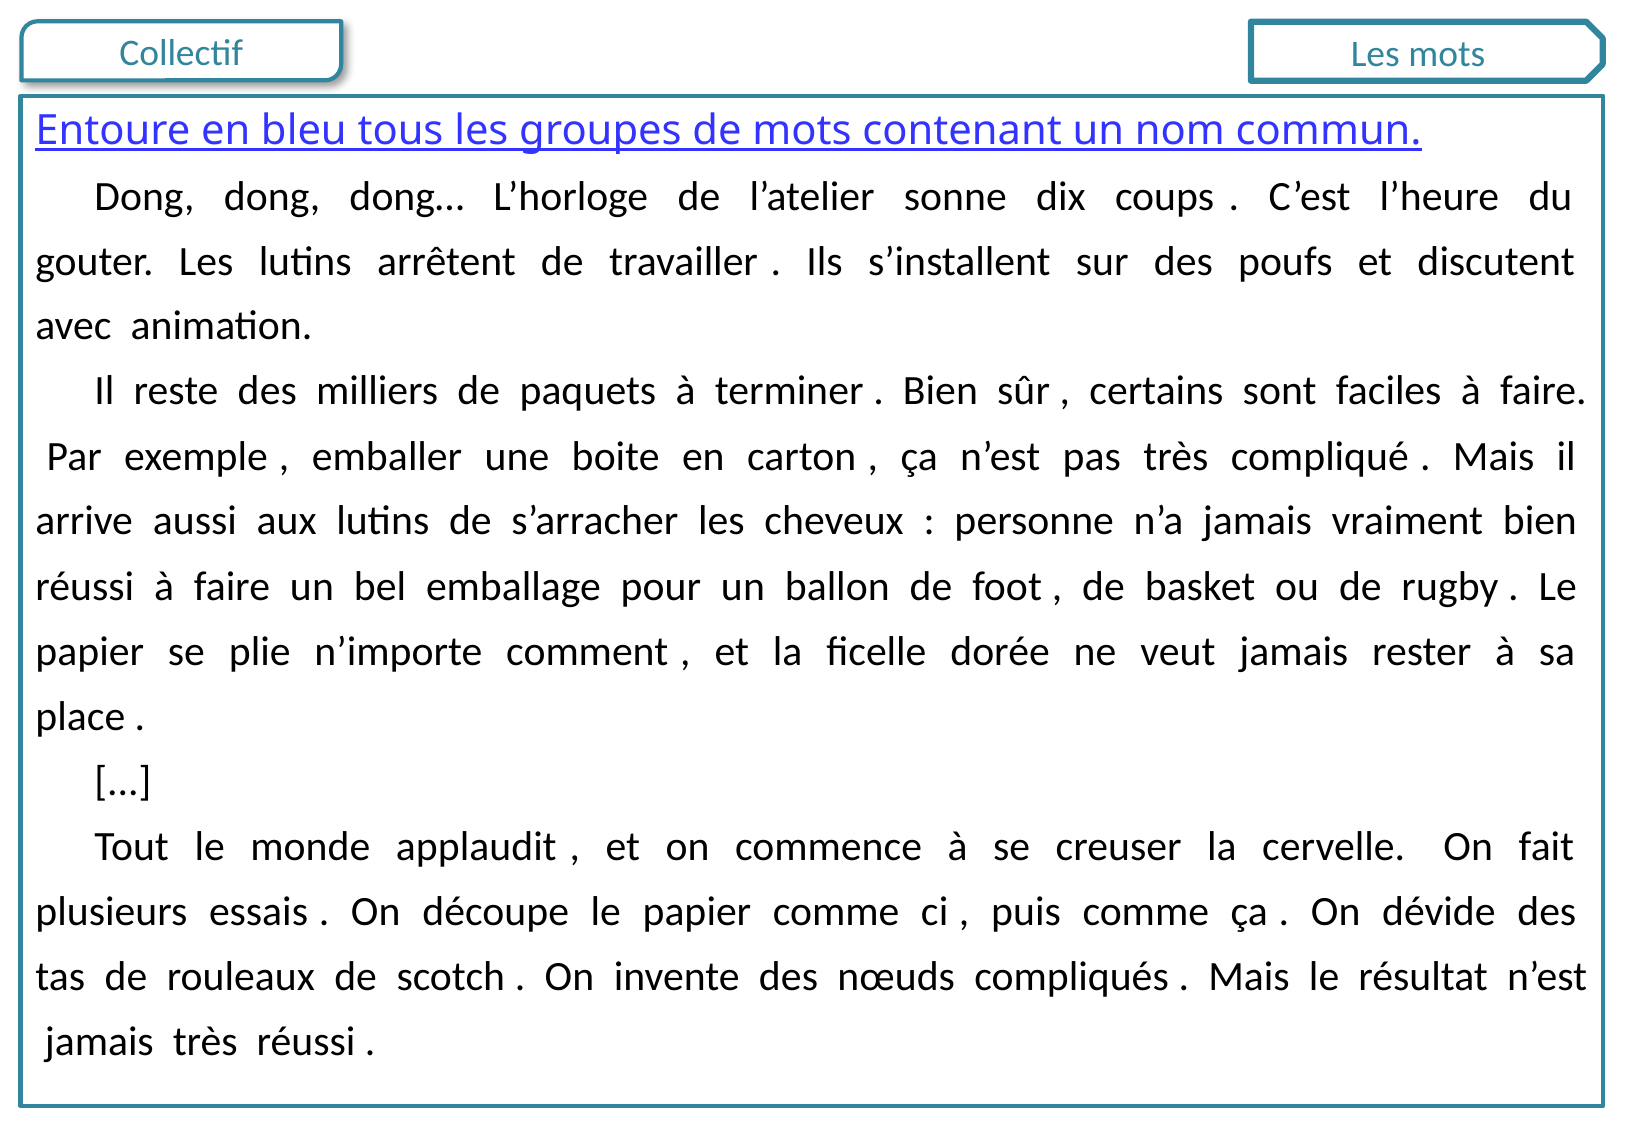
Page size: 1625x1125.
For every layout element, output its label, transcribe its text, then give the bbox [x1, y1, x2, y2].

list Les mots [1251, 21, 1585, 81]
list Entoure en bleu tous les groupes de mots contenant un nom commun. Dong, dong, dong… L’horloge de l’atelier sonne dix coups . C’est l’heure du gouter. Les lutins arrêtent de travailler . Ils s’installent sur des poufs et discutent avec animation. Il reste des milliers de paquets à terminer . Bien sûr , certains sont faciles à faire. Par exemple , emballer une boite en carton , ça n’est pas très compliqué . Mais il arrive aussi aux lutins de s’arracher les cheveux : personne n’a jamais vraiment bien réussi à faire un bel emballage pour un ballon de foot , de basket ou de rugby . Le papier se plie n’importe comment , et la ficelle dorée ne veut jamais rester à sa place . [...] Tout le monde applaudit , et on commence à se creuser la cervelle. On fait plusieurs essais . On découpe le papier comme ci , puis comme ça . On dévide des tas de rouleaux de scotch . On invente des nœuds compliqués . Mais le résultat n’est jamais très réussi . [18, 94, 1605, 1108]
